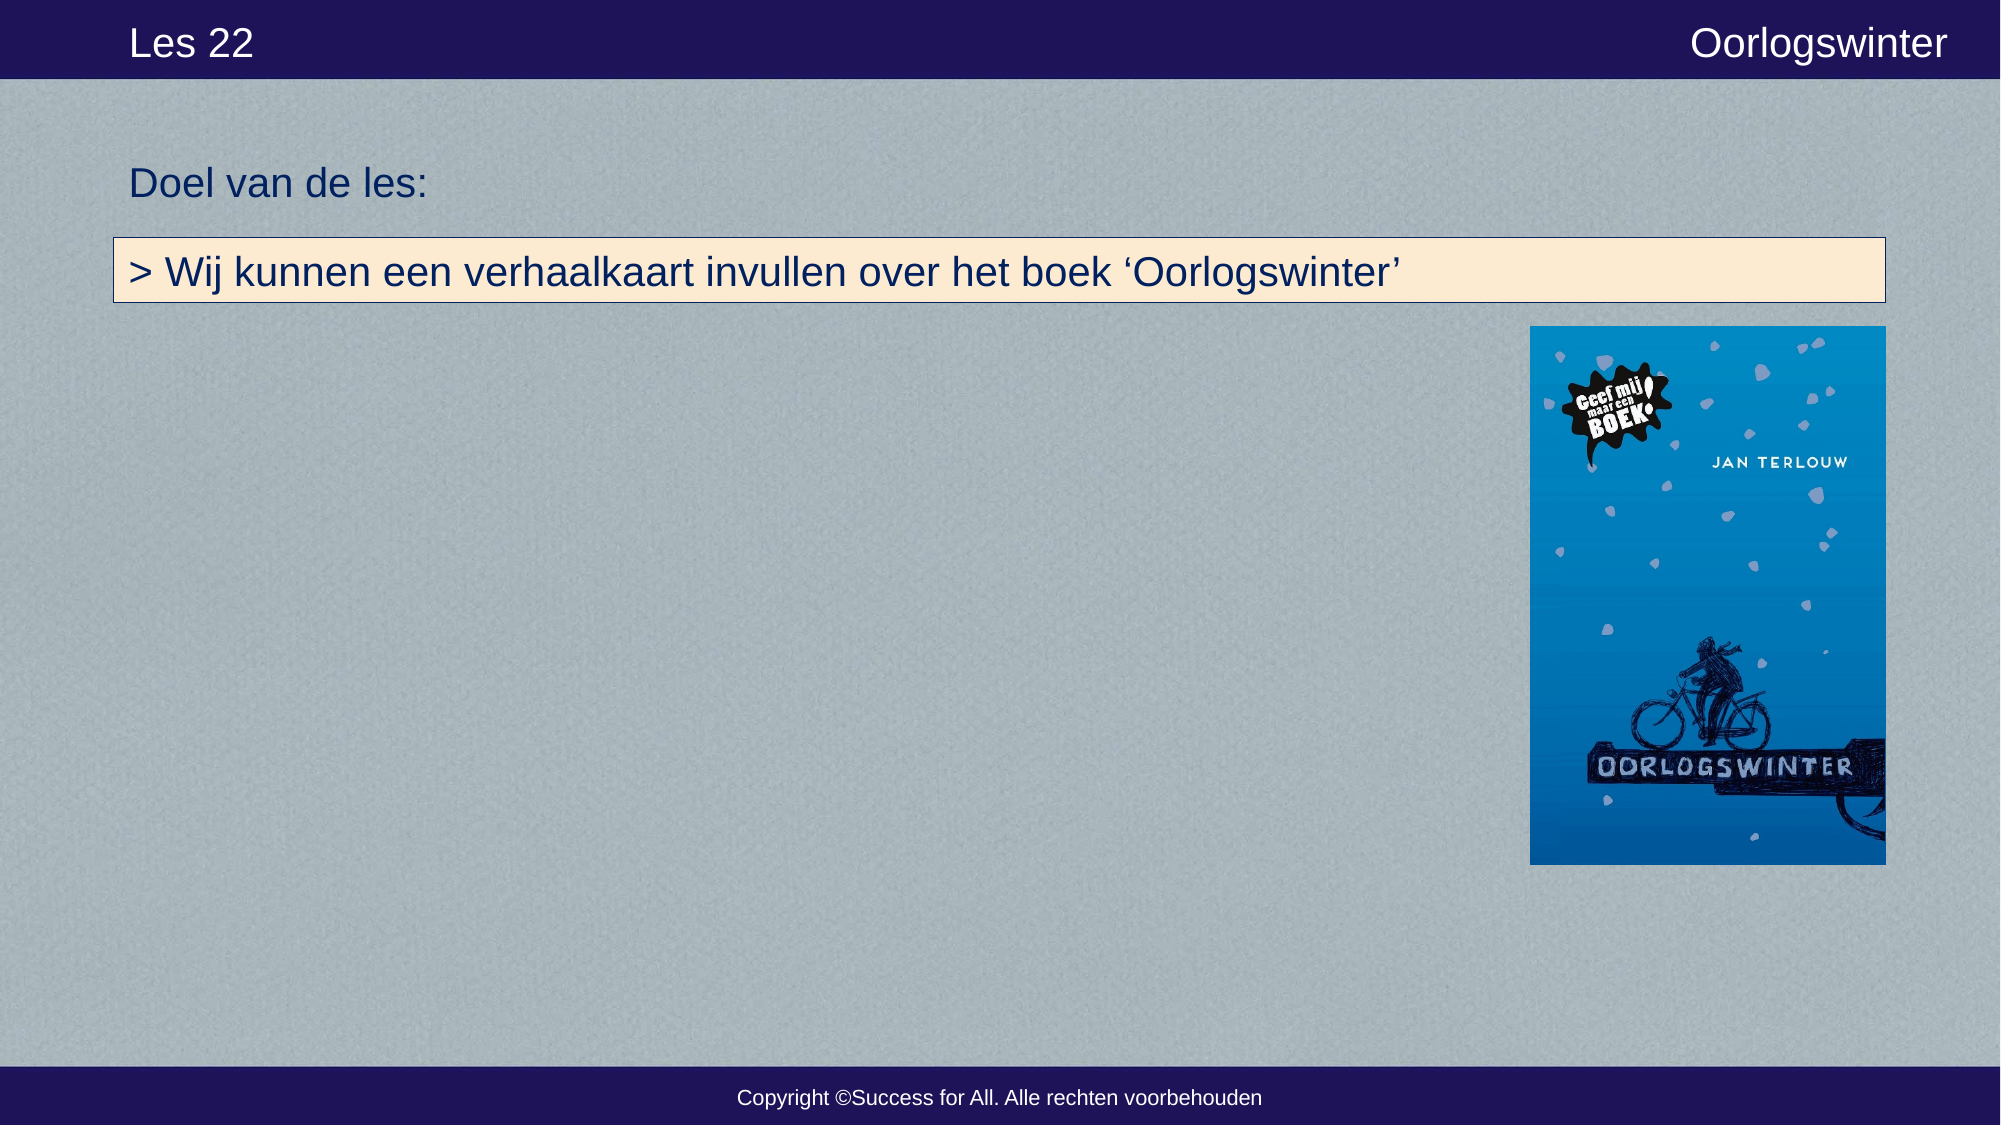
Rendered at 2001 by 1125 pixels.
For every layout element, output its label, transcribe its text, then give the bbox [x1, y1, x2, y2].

text_box Les 22 [114, 8, 354, 73]
text_box Doel van de les: [113, 148, 1635, 214]
picture [0, 0, 2001, 1125]
text_box Copyright ©Success for All. Alle rechten voorbehouden [0, 1076, 2000, 1125]
text_box > Wij kunnen een verhaalkaart invullen over het boek ‘Oorlogswinter’ [113, 237, 1886, 303]
text_box Oorlogswinter [786, 8, 1963, 73]
